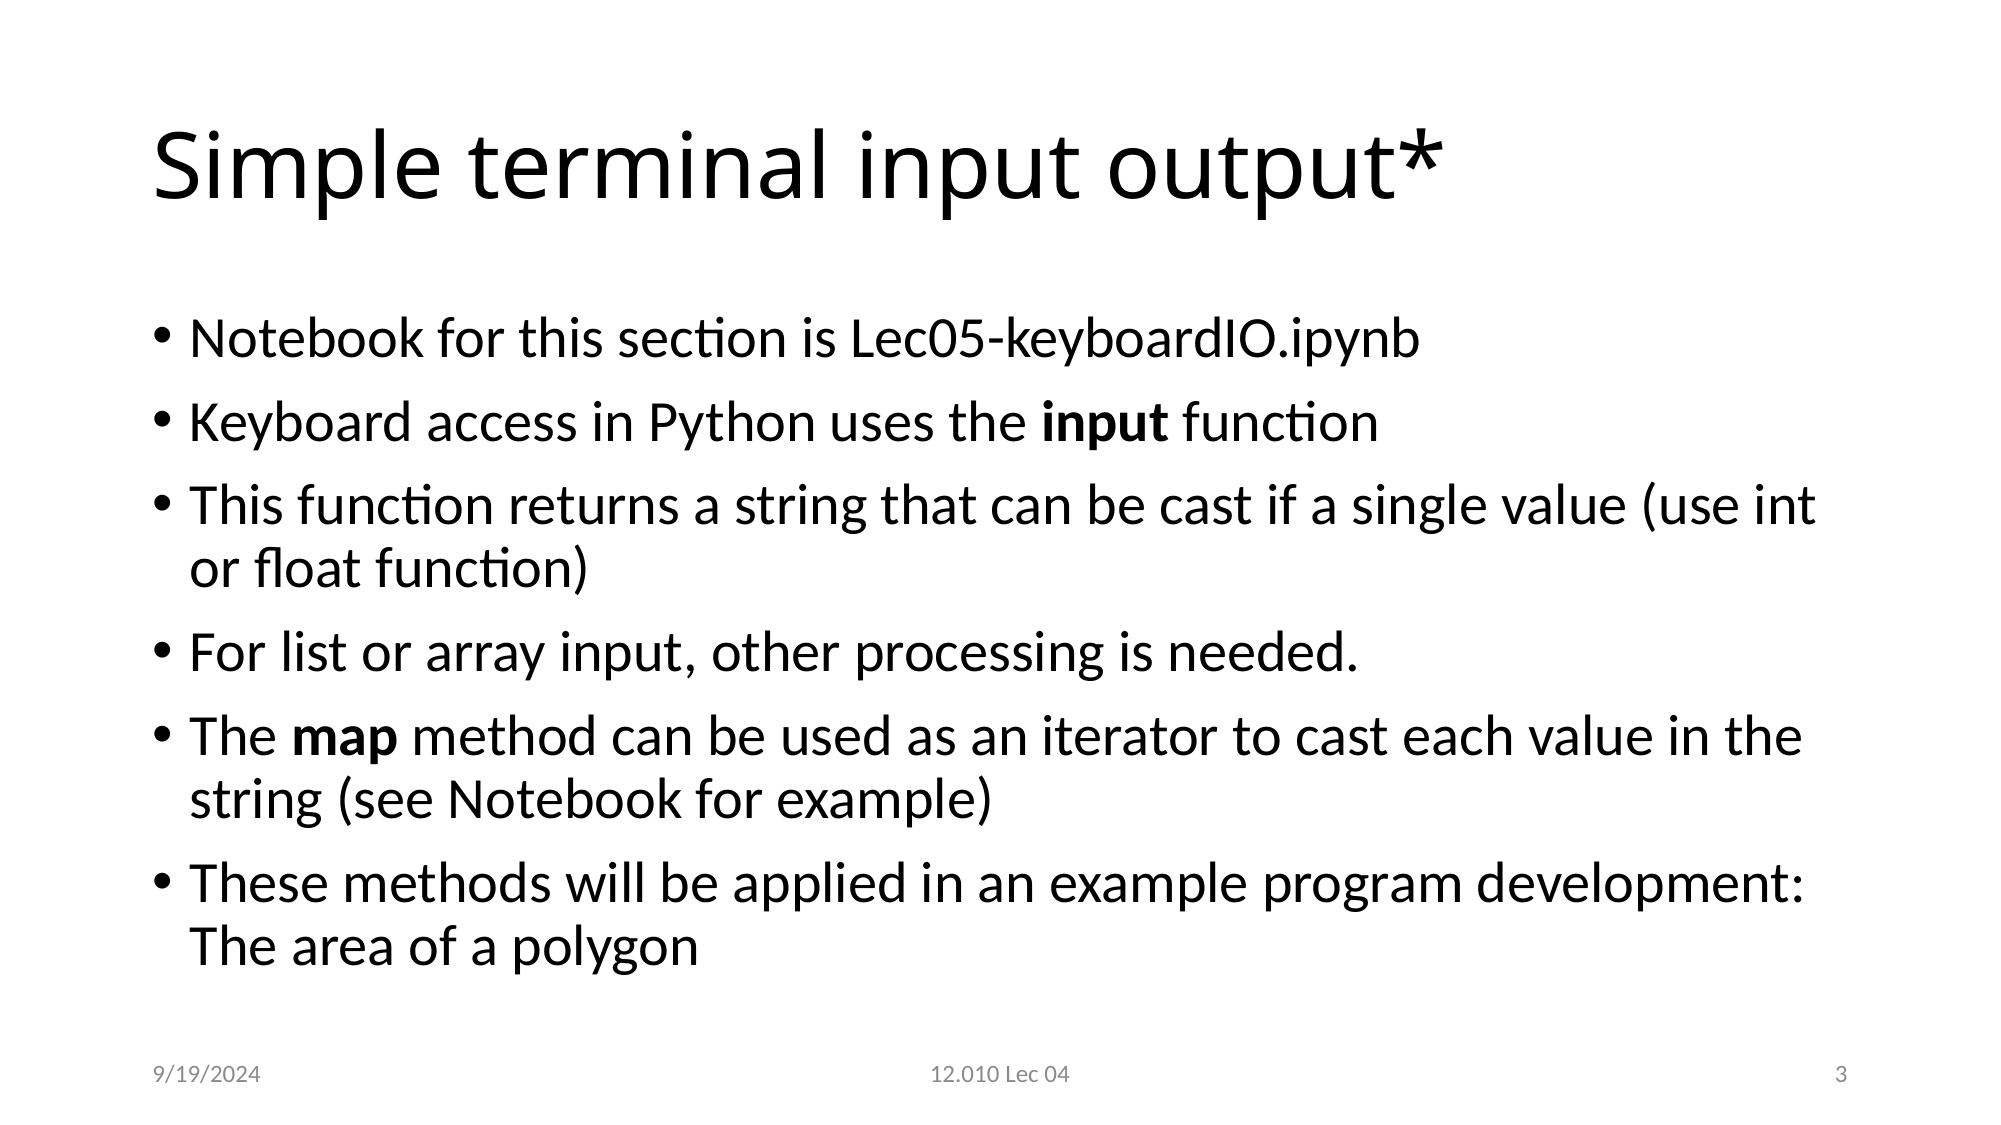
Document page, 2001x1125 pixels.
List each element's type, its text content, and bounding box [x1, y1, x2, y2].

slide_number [137, 1042, 588, 1103]
slide_number 3 [1412, 1042, 1863, 1103]
title Simple terminal input output* [137, 59, 1863, 278]
footer 12.010 Lec 04 [662, 1042, 1338, 1103]
list Notebook for this section is Lec05-keyboardIO.ipynb Keyboard access in Python uses the input function This function returns a string that can be cast if a single value (use int or float function) For list or array input, other processing is needed. The map method can be used as an iterator to cast each value in the string (see Notebook for example) These methods will be applied in an example program development: The area of a polygon [137, 299, 1863, 1014]
